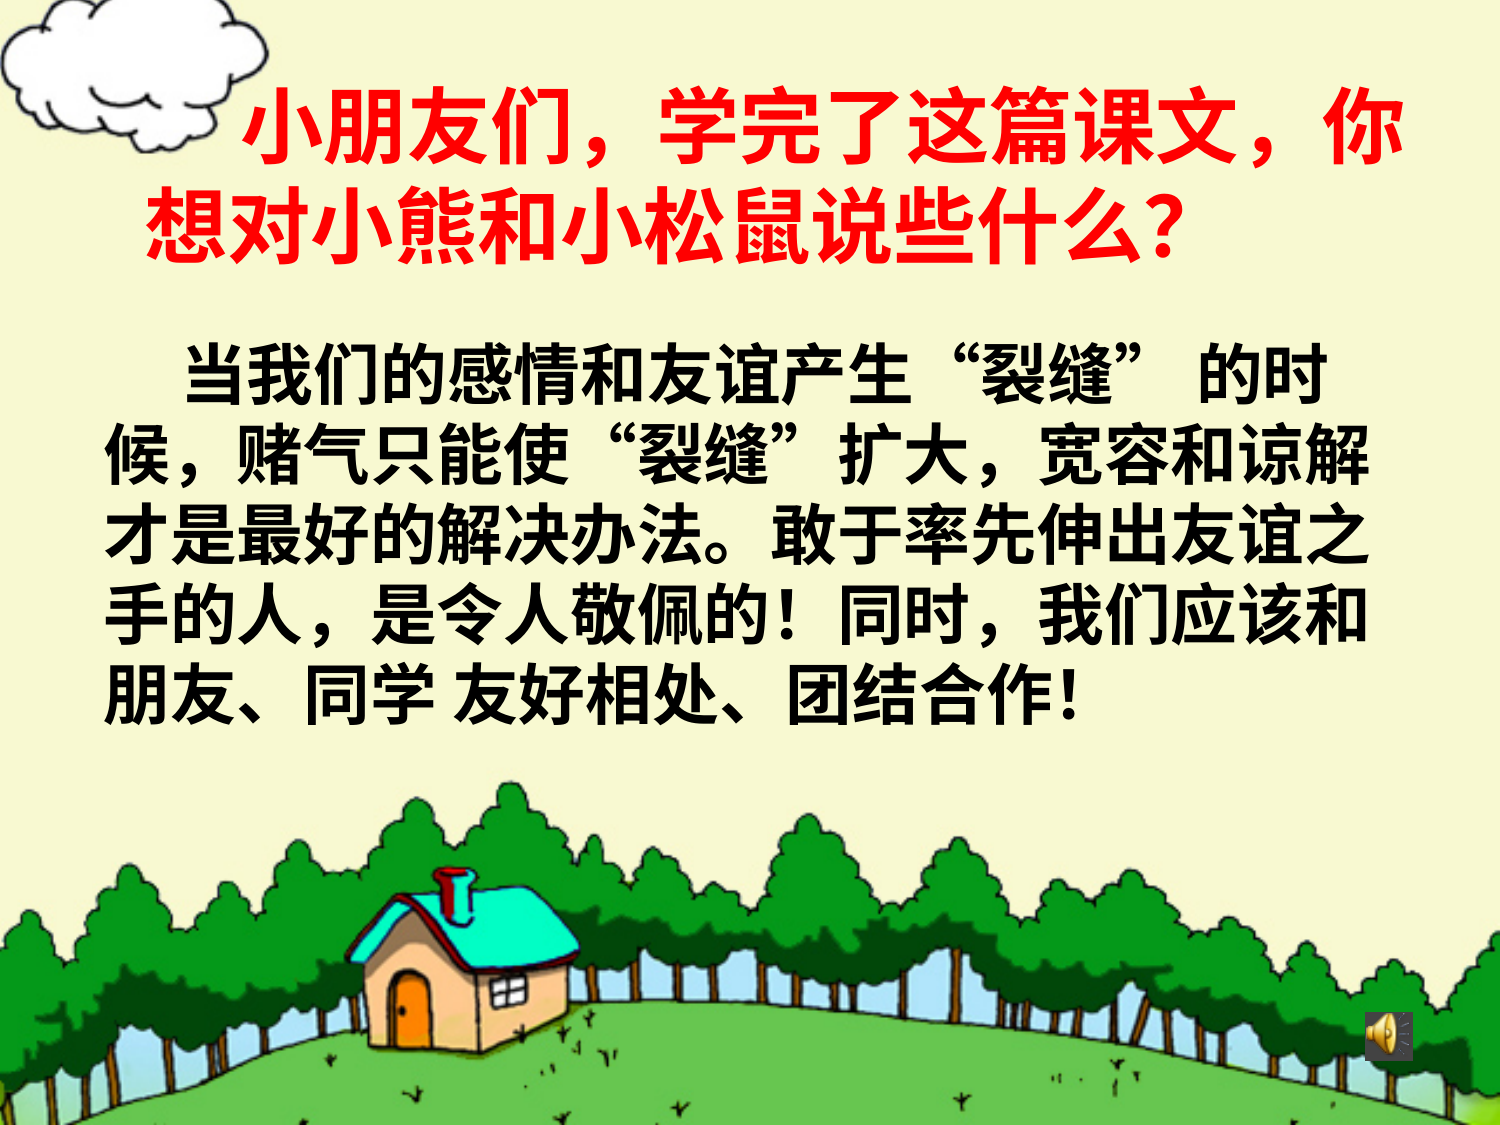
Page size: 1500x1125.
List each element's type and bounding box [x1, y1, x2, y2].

list [0, 0, 1500, 1125]
picture [1364, 1011, 1415, 1062]
